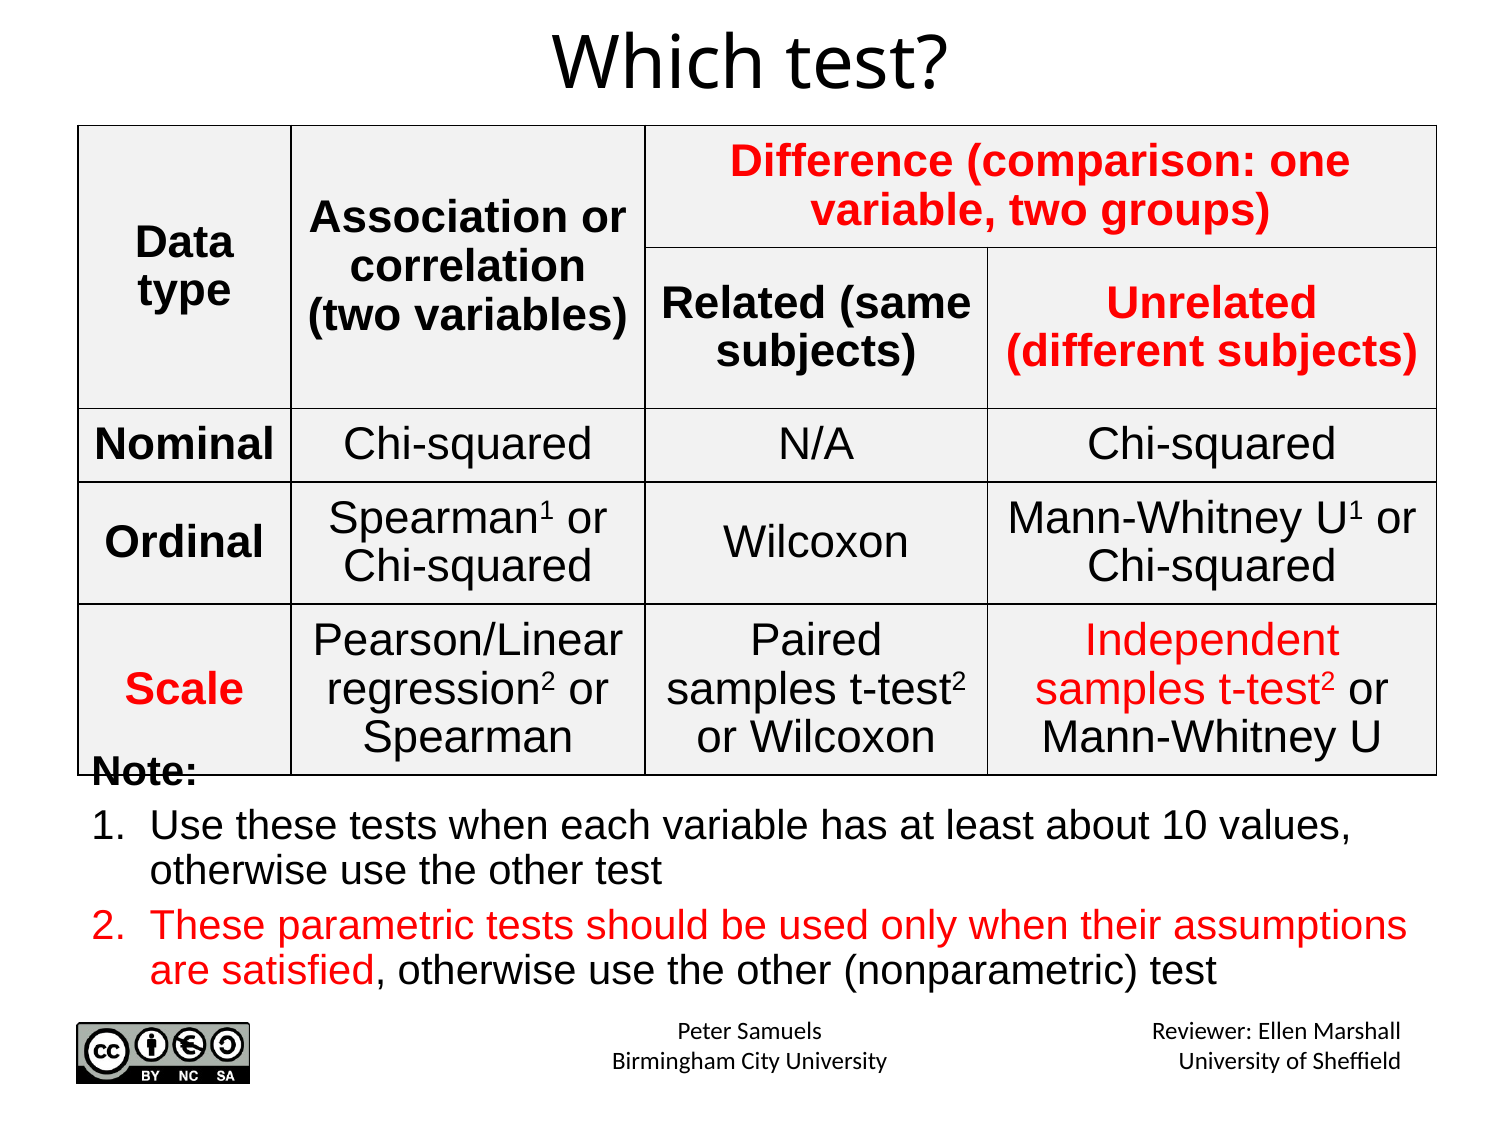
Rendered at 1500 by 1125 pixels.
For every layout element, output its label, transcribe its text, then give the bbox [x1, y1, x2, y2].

table_cell Related (same subjects) [646, 248, 987, 408]
table_cell Mann-Whitney U1 or Chi-squared [988, 483, 1436, 603]
table_cell Scale [79, 605, 290, 739]
table_header Data type [79, 126, 290, 408]
table_cell Wilcoxon [646, 483, 987, 603]
picture [76, 1022, 251, 1084]
table_cell N/A [646, 409, 987, 481]
table_header Difference (comparison: one variable, two groups) [646, 126, 1436, 247]
table_cell Chi-squared [292, 409, 644, 481]
title Which test? [75, 7, 1425, 112]
table_cell Chi-squared [988, 409, 1436, 481]
text_box Peter Samuels Birmingham City University [549, 1007, 951, 1083]
table_cell Spearman1 or Chi-squared [292, 483, 644, 603]
table_cell Paired samples t-test2 or Wilcoxon [646, 605, 987, 739]
text_box Note: Use these tests when each variable has at least about 10 values, otherwise use the other test These parametric tests should be used only when their assumptions are satisfied, otherwise use the other (nonparametric) test [76, 739, 1436, 1001]
table_cell Independent samples t-test2 or Mann-Whitney U [988, 605, 1436, 739]
table_header Association or correlation (two variables) [292, 126, 644, 408]
text_box Reviewer: Ellen Marshall University of Sheffield [1038, 1007, 1417, 1083]
table_cell Pearson/Linear regression2 or Spearman [292, 605, 644, 739]
table_cell Ordinal [79, 483, 290, 603]
table_cell Nominal [79, 409, 290, 481]
table_cell Unrelated (different subjects) [988, 248, 1436, 408]
